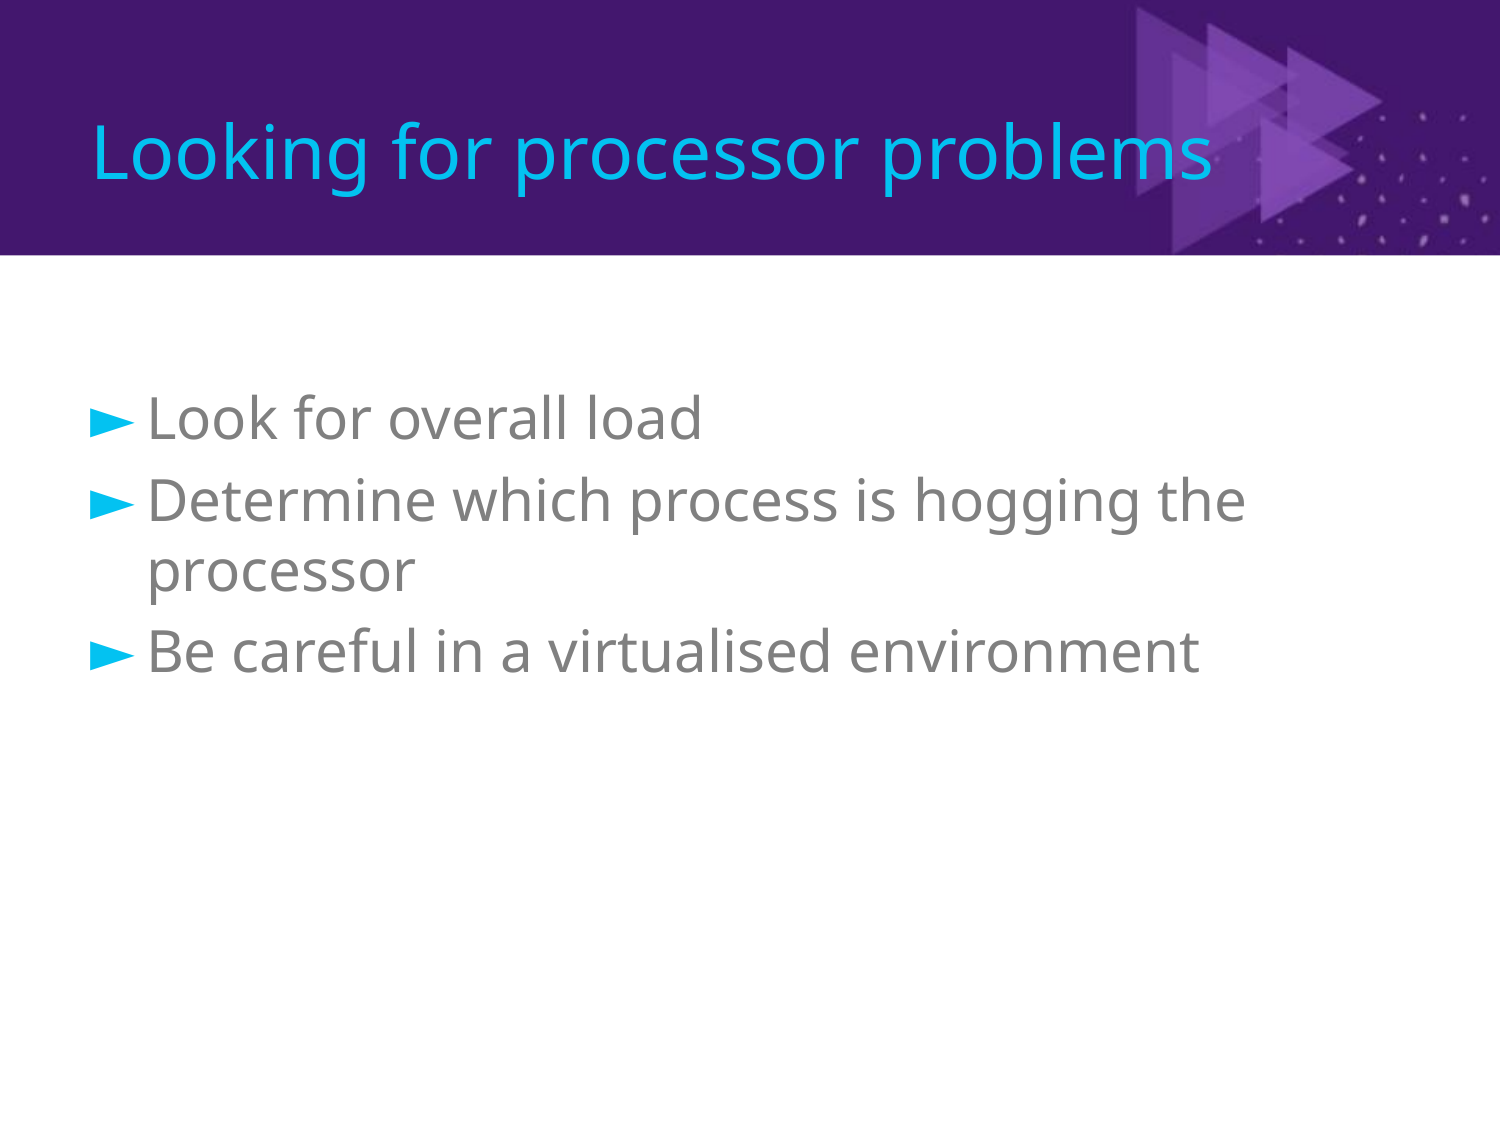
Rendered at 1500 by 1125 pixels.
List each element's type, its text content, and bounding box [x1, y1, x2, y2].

title Looking for processor problems [75, 56, 1425, 244]
picture [0, 0, 1500, 255]
list Look for overall load Determine which process is hogging the processor Be careful in a virtualised environment [75, 373, 1425, 1005]
